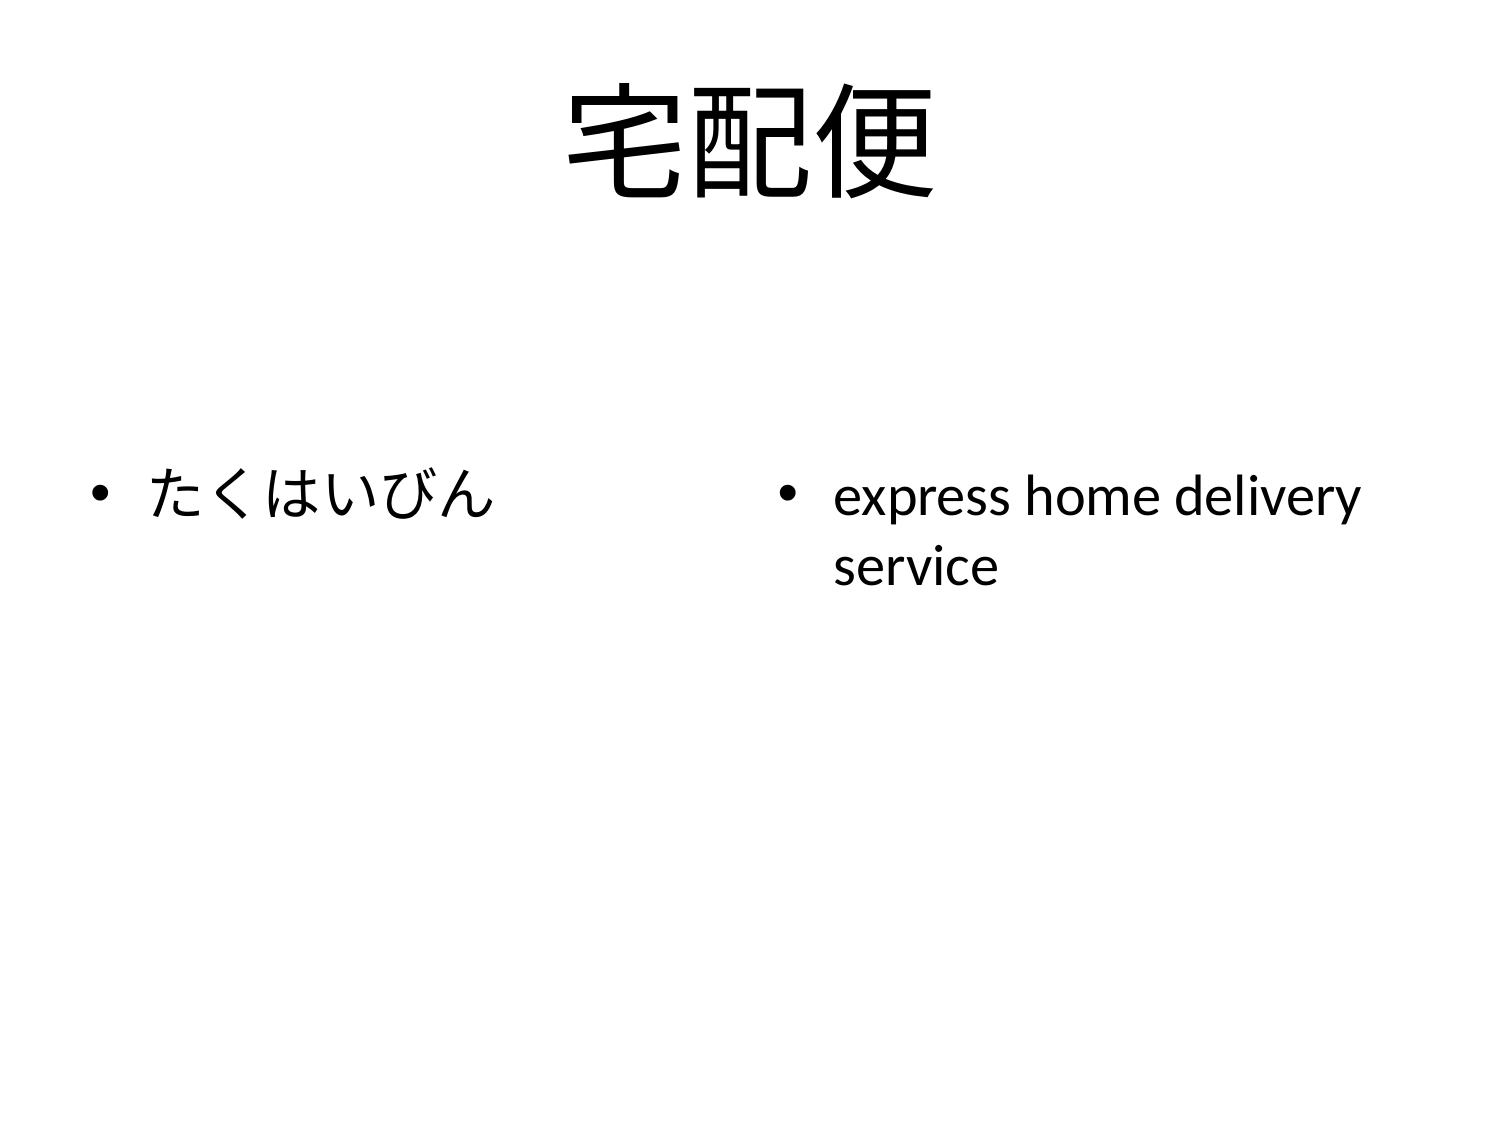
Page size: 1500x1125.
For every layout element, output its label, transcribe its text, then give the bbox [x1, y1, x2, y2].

list express home delivery service [762, 449, 1426, 1006]
list たくはいびん [74, 449, 738, 1006]
title 宅配便 [74, 44, 1426, 233]
